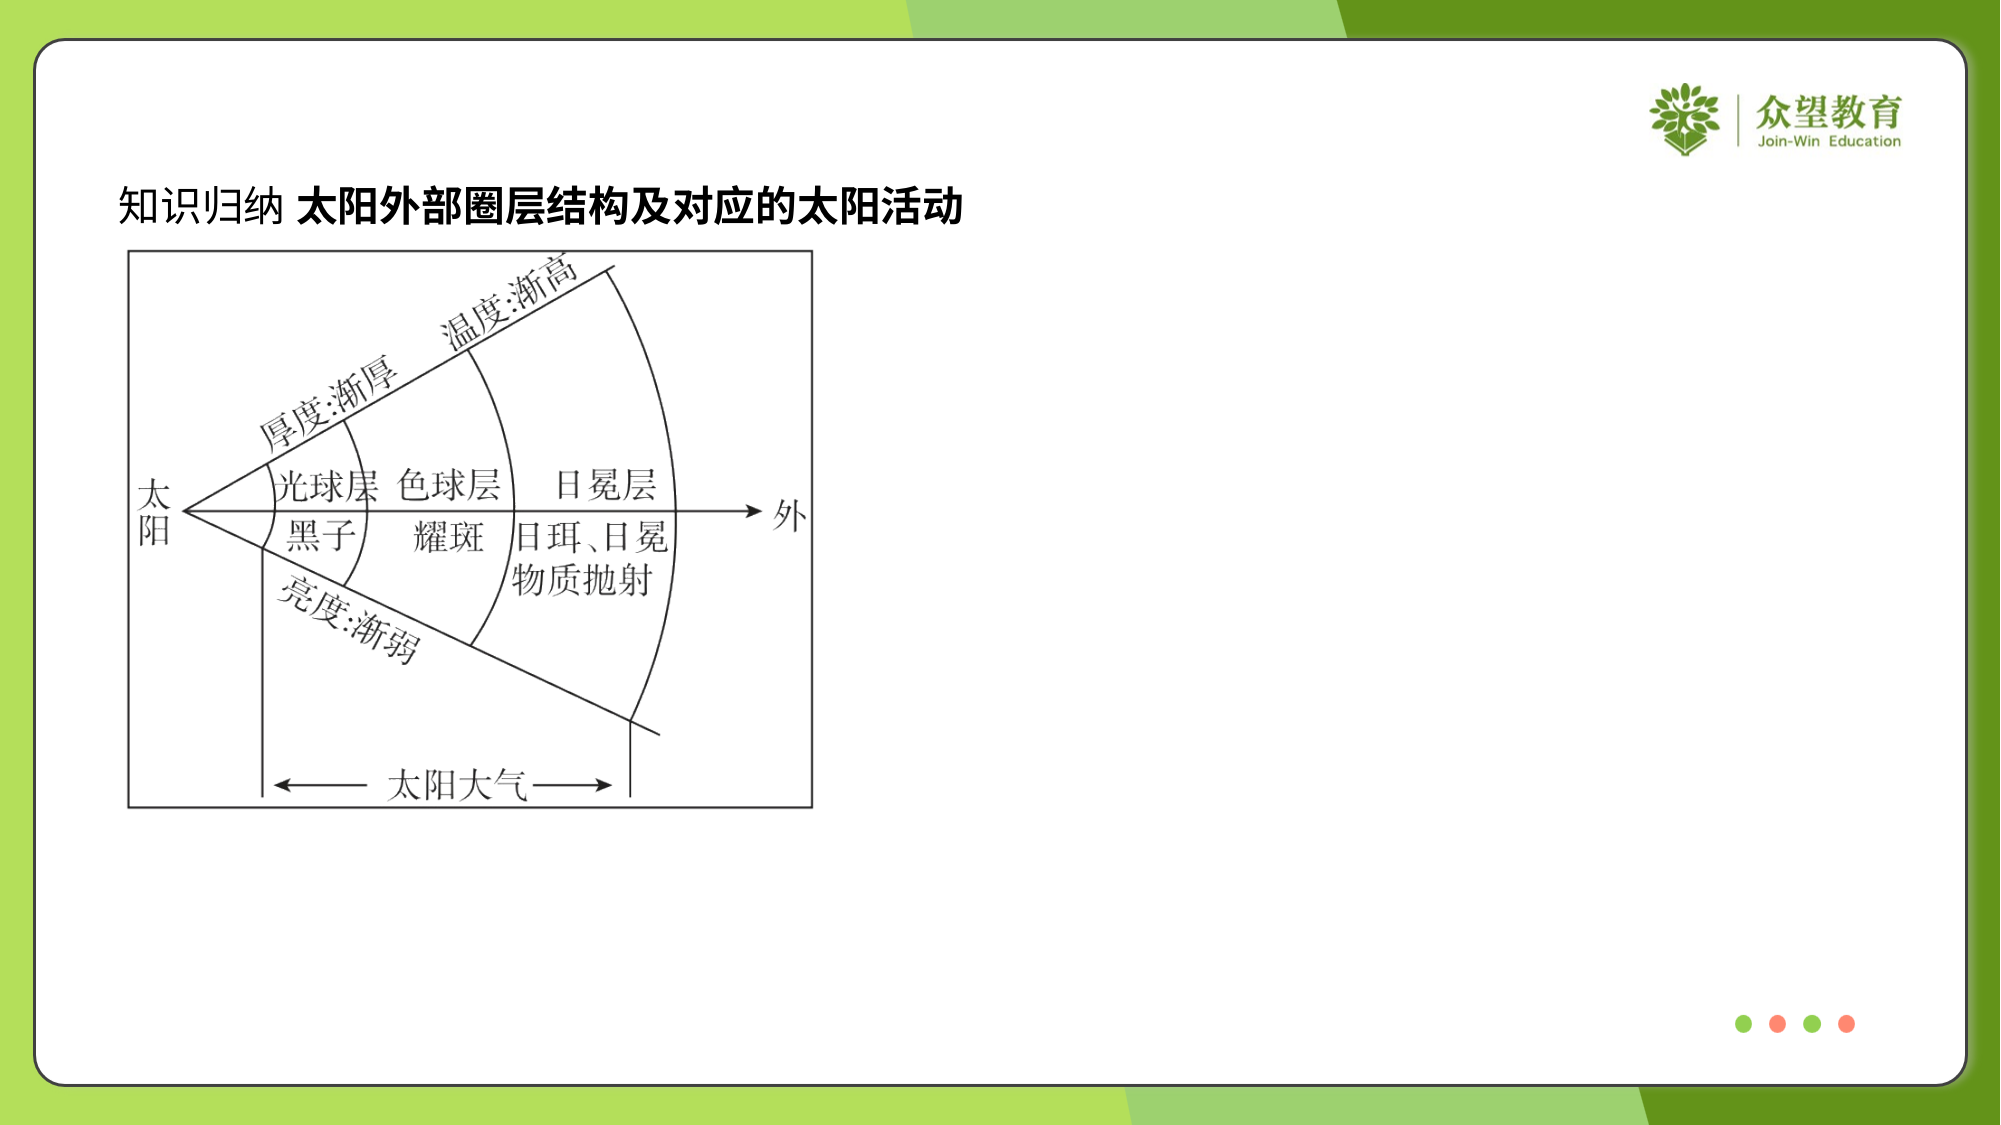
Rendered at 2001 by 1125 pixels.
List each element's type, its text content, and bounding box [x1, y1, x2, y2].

text_box 知识归纳 太阳外部圈层结构及对应的太阳活动 [118, 159, 1883, 231]
picture [0, 0, 2000, 1125]
